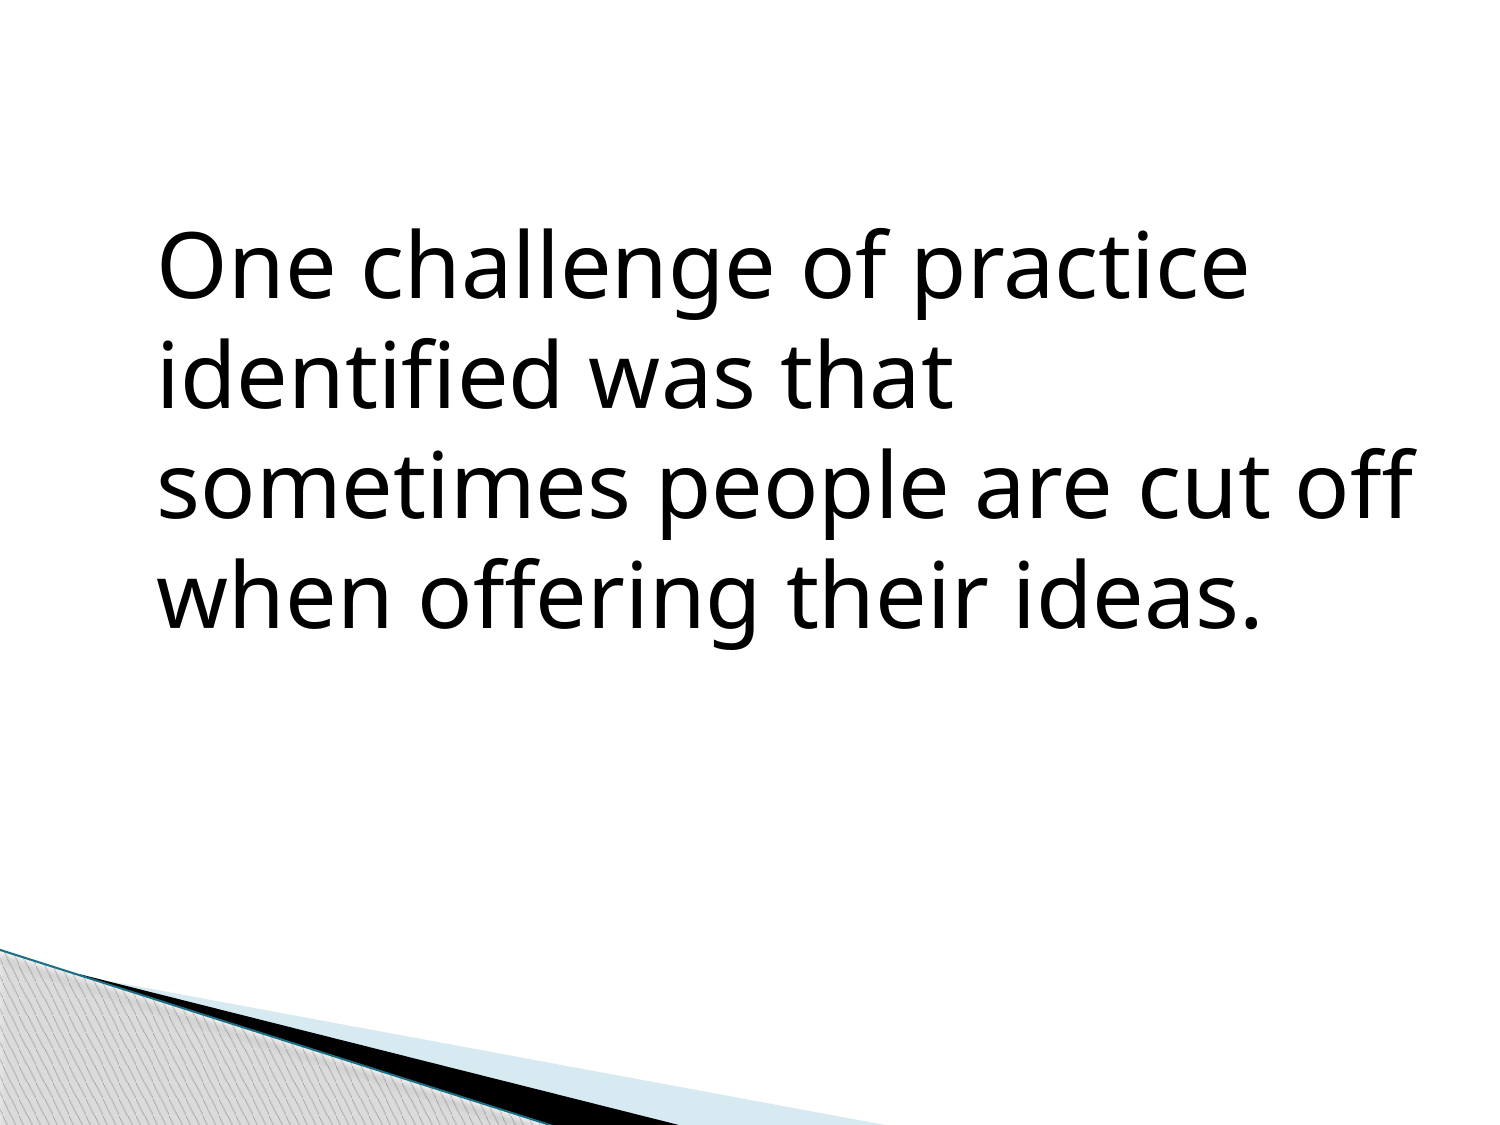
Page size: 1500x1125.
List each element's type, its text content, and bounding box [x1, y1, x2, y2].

list One challenge of practice identified was that sometimes people are cut off when offering their ideas. [82, 199, 1432, 797]
